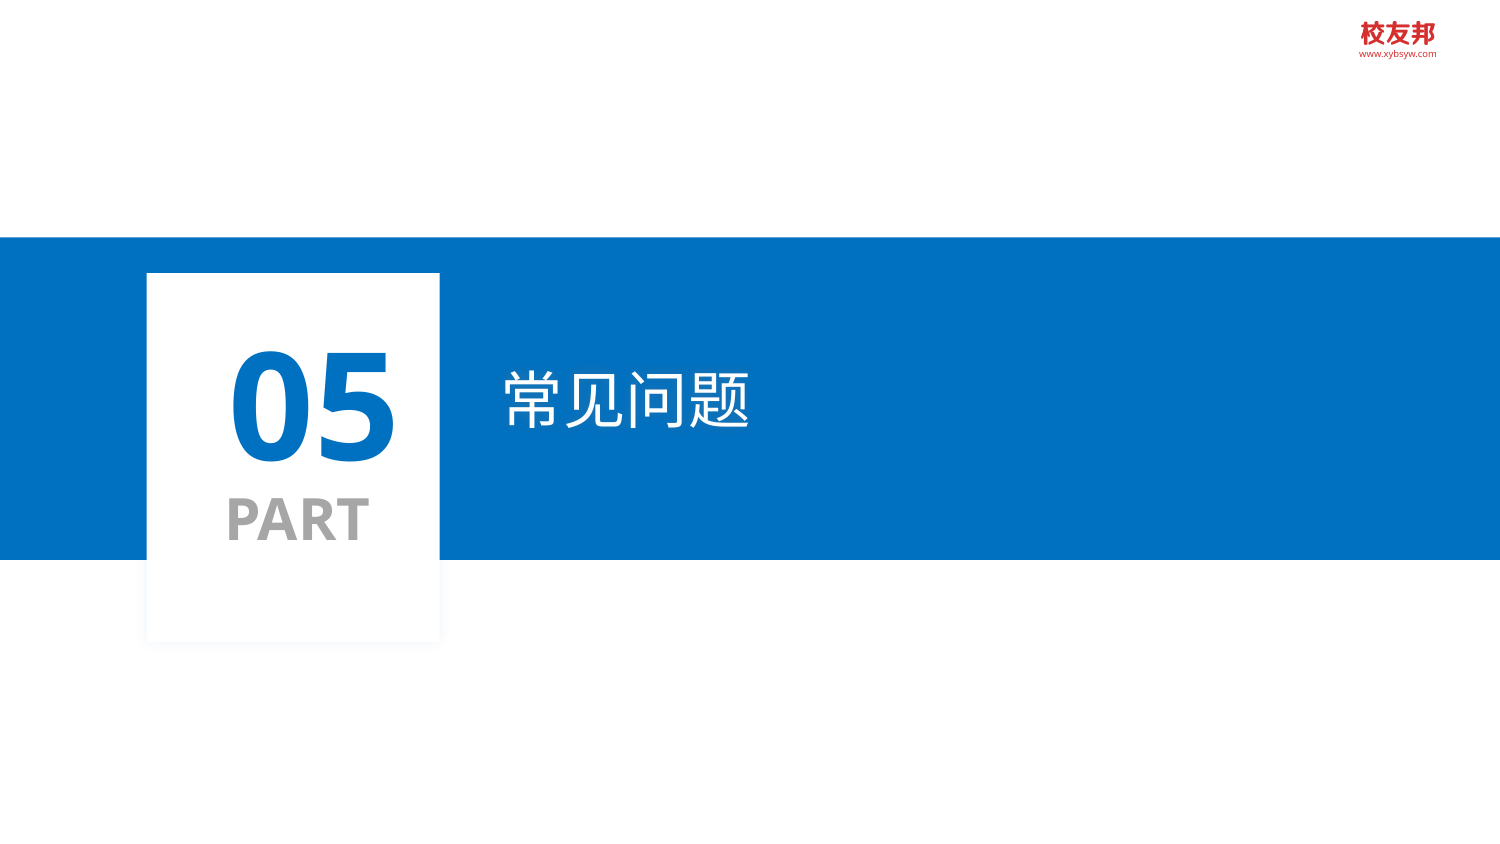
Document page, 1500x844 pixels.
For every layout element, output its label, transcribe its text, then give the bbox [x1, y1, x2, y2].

text_box PART [174, 474, 421, 559]
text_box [1349, 21, 1447, 67]
text_box [0, 237, 1500, 560]
text_box 常见问题 [493, 353, 1209, 444]
text_box 05 [175, 303, 458, 499]
text_box [146, 273, 440, 643]
